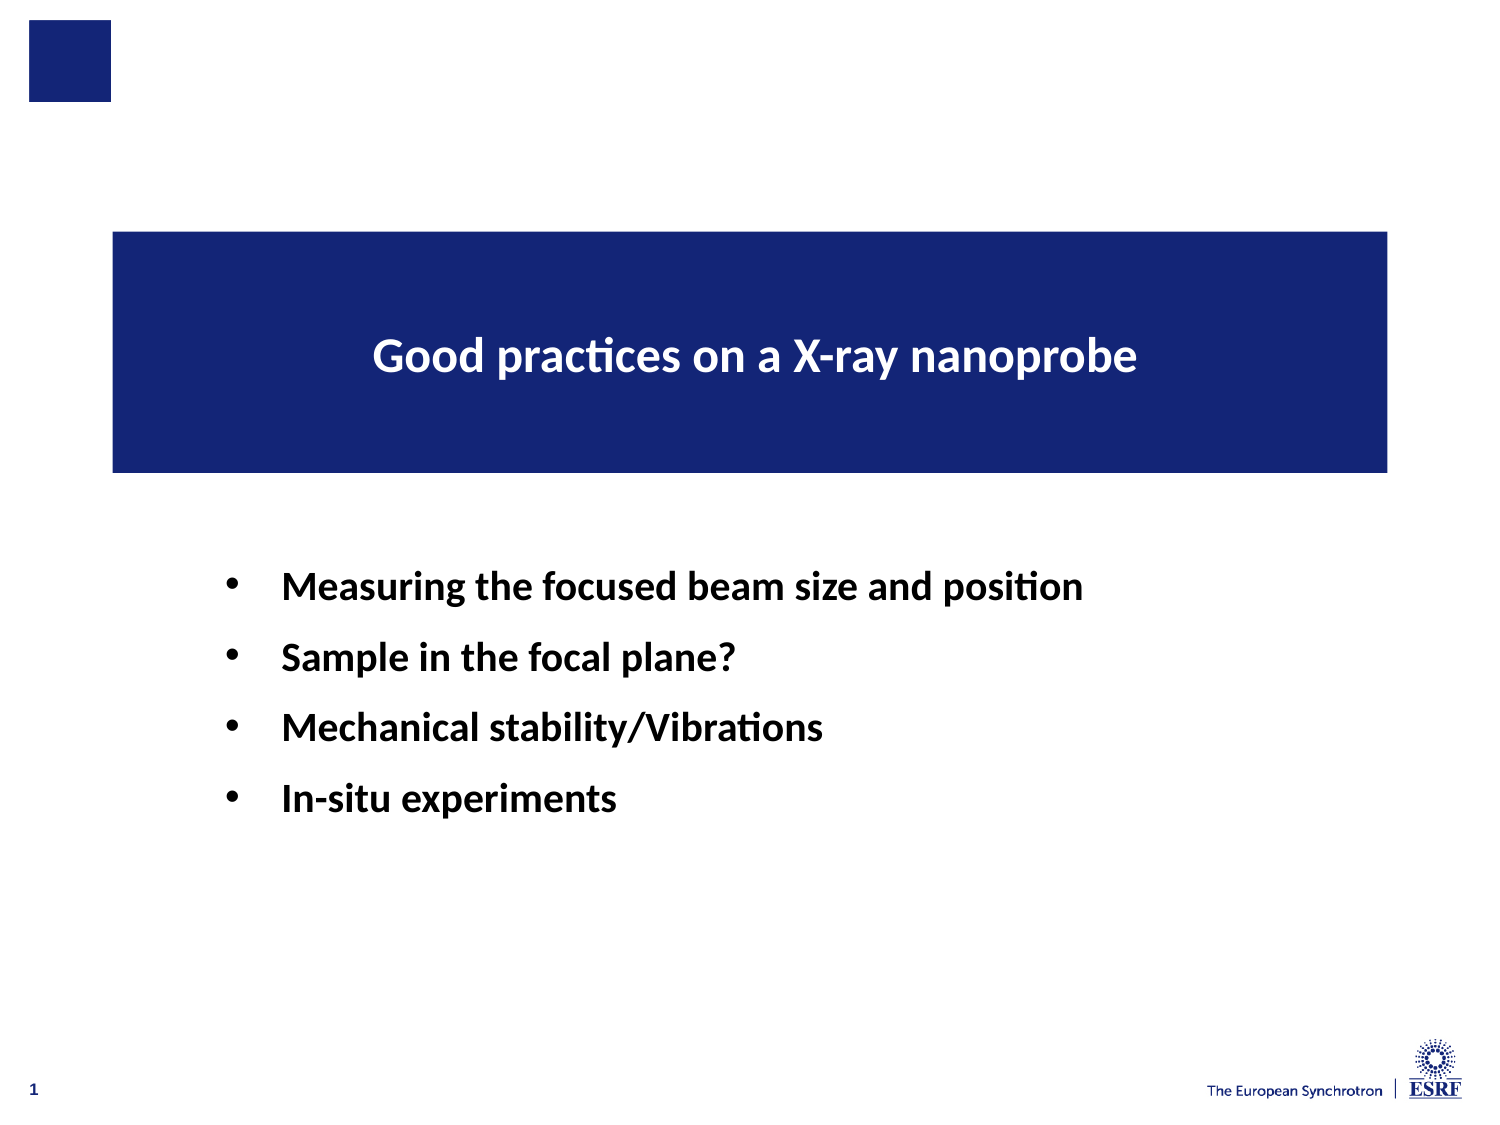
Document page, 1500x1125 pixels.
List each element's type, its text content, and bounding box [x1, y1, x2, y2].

slide_number 1 [29, 1063, 98, 1099]
subtitle Measuring the focused beam size and position Sample in the focal plane? Mechanical stability/Vibrations In-situ experiments [224, 558, 1276, 1000]
title Good practices on a X-ray nanoprobe [112, 231, 1388, 473]
picture [1175, 1018, 1500, 1125]
